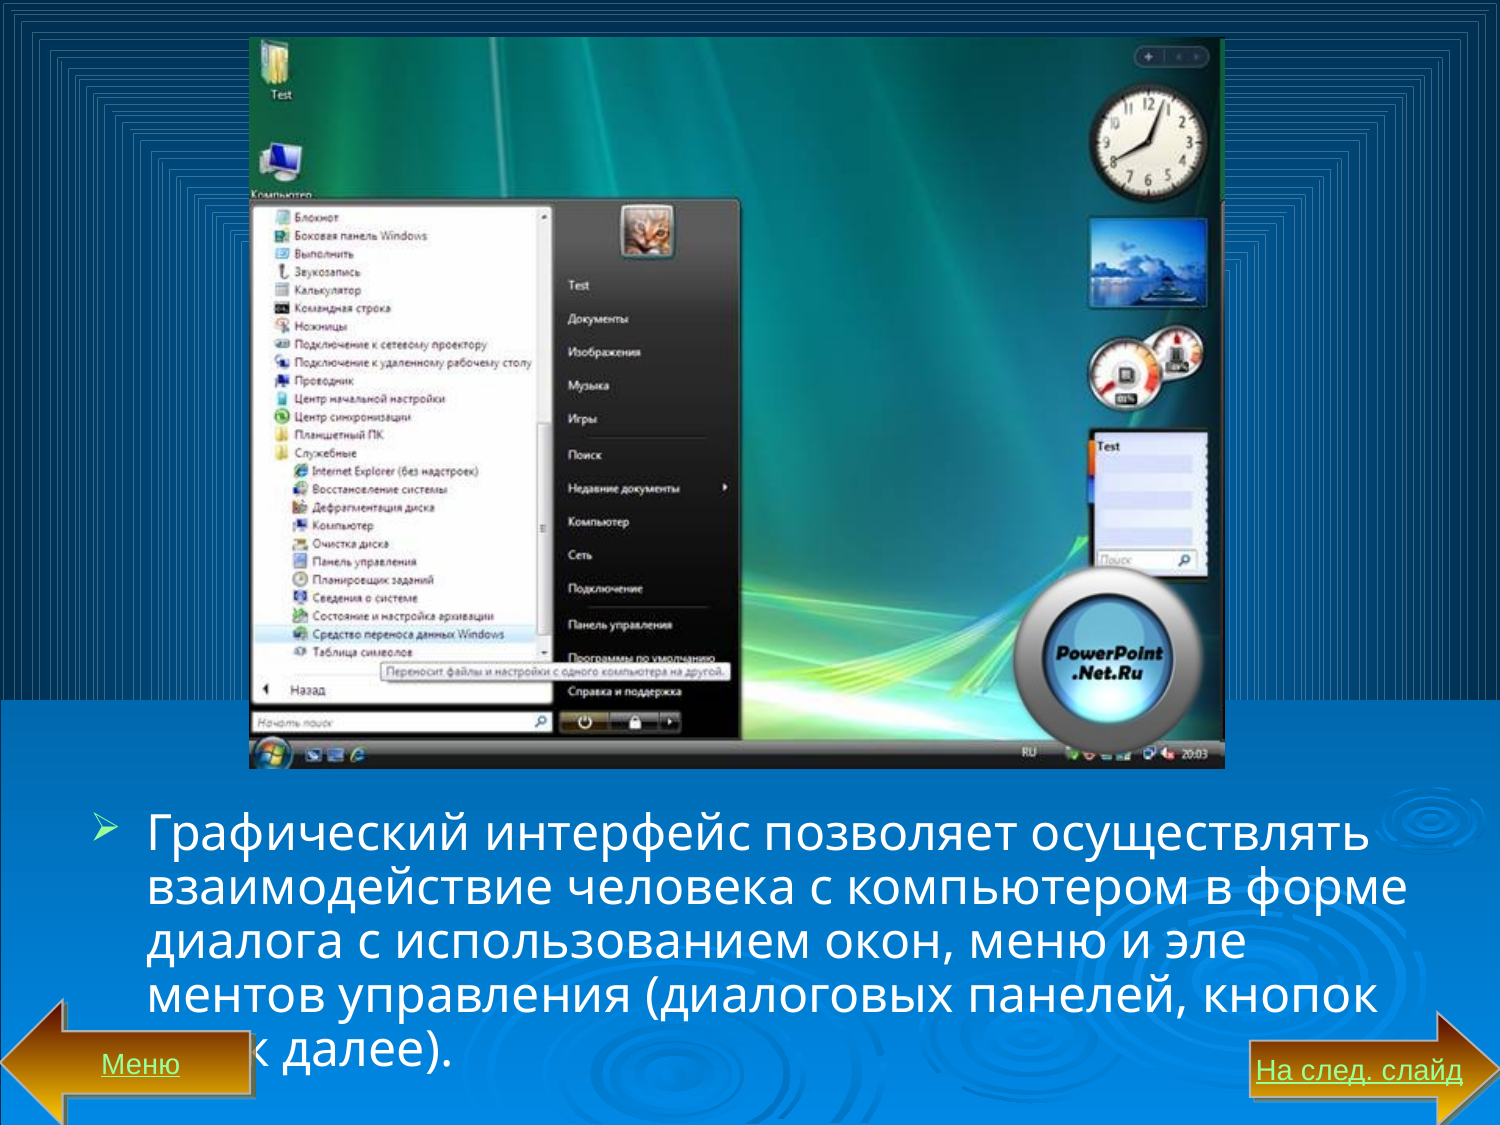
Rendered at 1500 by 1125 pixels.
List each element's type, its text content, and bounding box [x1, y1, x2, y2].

text_box Меню [0, 999, 250, 1125]
text_box На след. слайд [1250, 1012, 1500, 1125]
list Графический интерфейс позволяет осуществлять взаимодействие человека с компьютером в фор­ме диалога с использованием окон, меню и эле­ментов управления (диалоговых панелей, кнопок и так далее). [74, 799, 1426, 1093]
picture [249, 37, 1226, 769]
